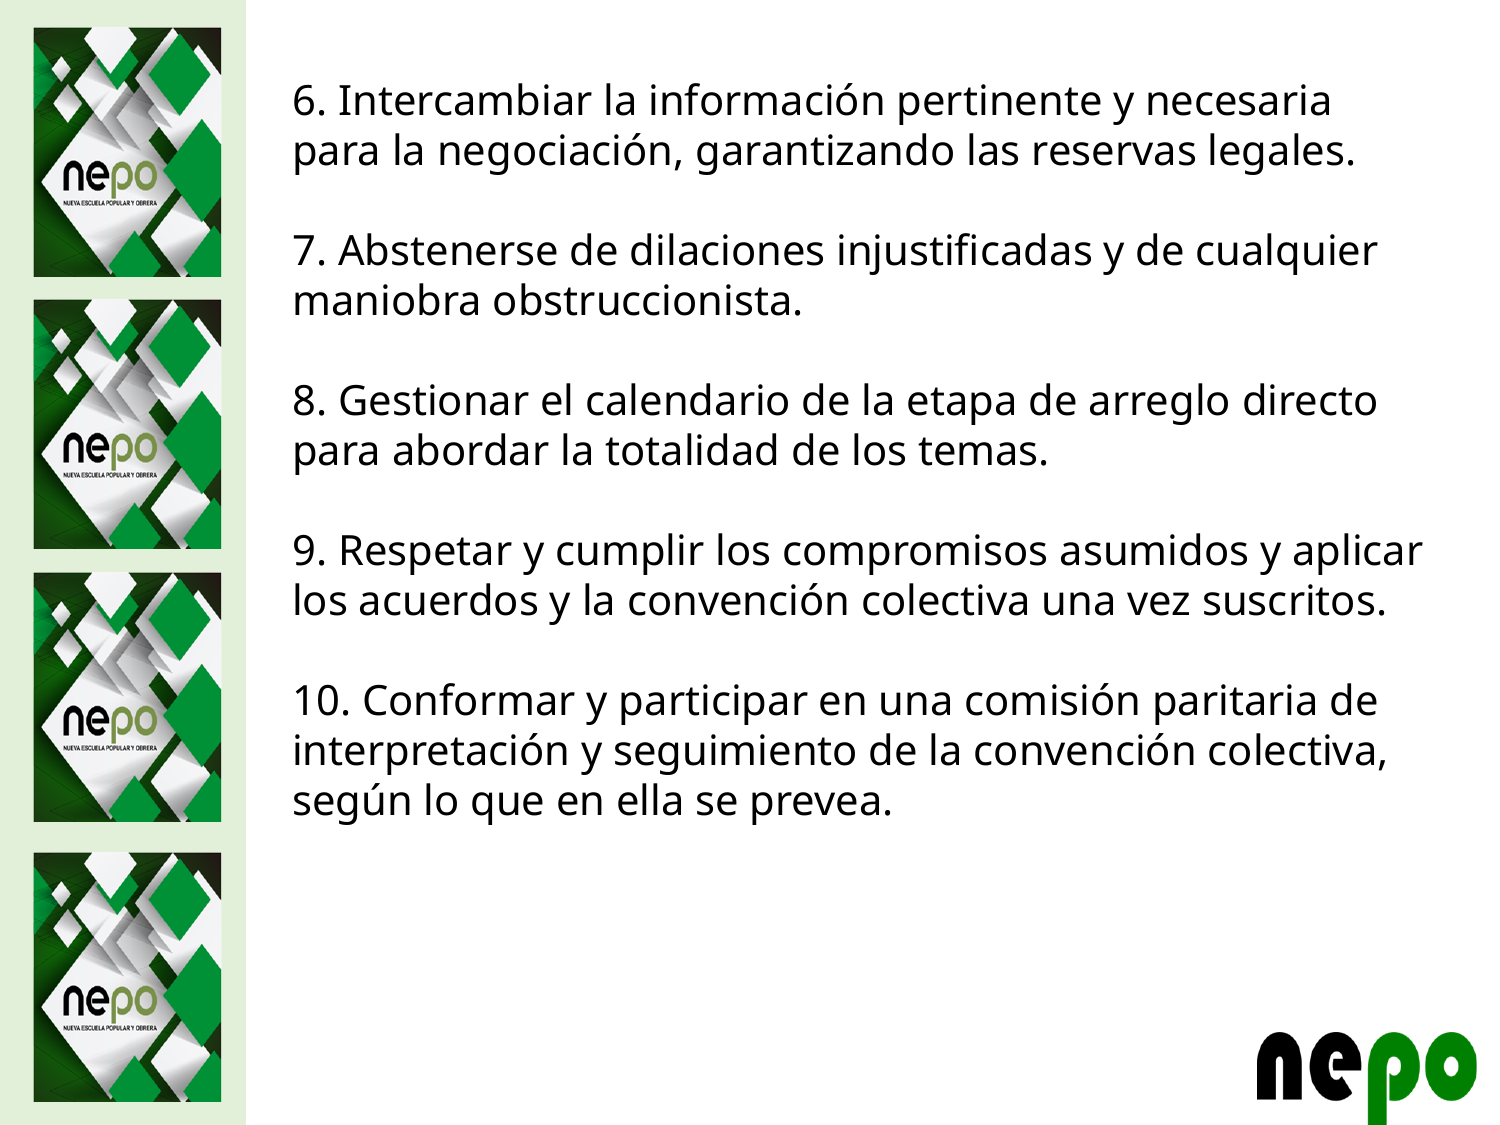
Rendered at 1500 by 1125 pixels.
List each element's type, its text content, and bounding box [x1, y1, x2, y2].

text_box 6. Intercambiar la información pertinente y necesaria para la negociación, garantizando las reservas legales. 7. Abstenerse de dilaciones injustificadas y de cualquier maniobra obstruccionista. 8. Gestionar el calendario de la etapa de arreglo directo para abordar la totalidad de los temas. 9. Respetar y cumplir los compromisos asumidos y aplicar los acuerdos y la convención colectiva una vez suscritos. 10. Conformar y participar en una comisión paritaria de interpretación y seguimiento de la convención colectiva, según lo que en ella se prevea. [277, 66, 1447, 832]
picture [0, 0, 246, 1125]
picture [1257, 1032, 1477, 1125]
